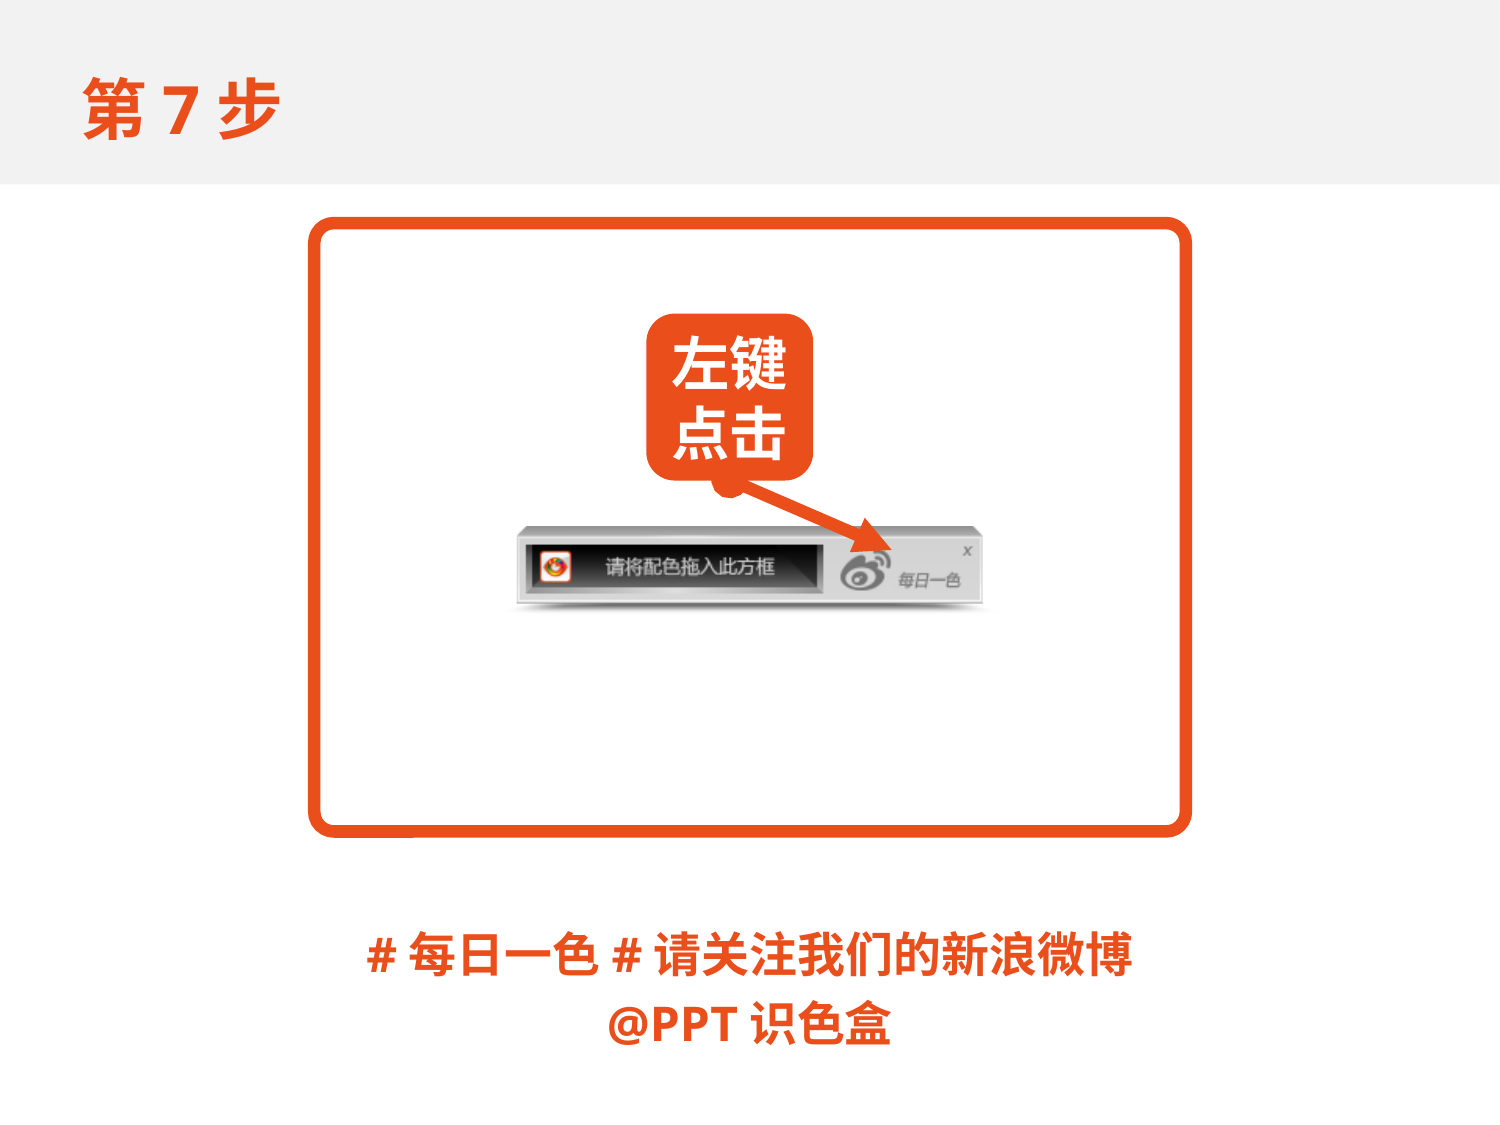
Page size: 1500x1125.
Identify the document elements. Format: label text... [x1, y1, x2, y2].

text_box [313, 222, 1187, 833]
text_box [0, 0, 1500, 187]
title 第7步 [64, 30, 1436, 185]
text_box #每日一色#请关注我们的新浪微博 @PPT识色盒 [64, 905, 1436, 1059]
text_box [729, 479, 892, 551]
picture [497, 526, 1002, 616]
